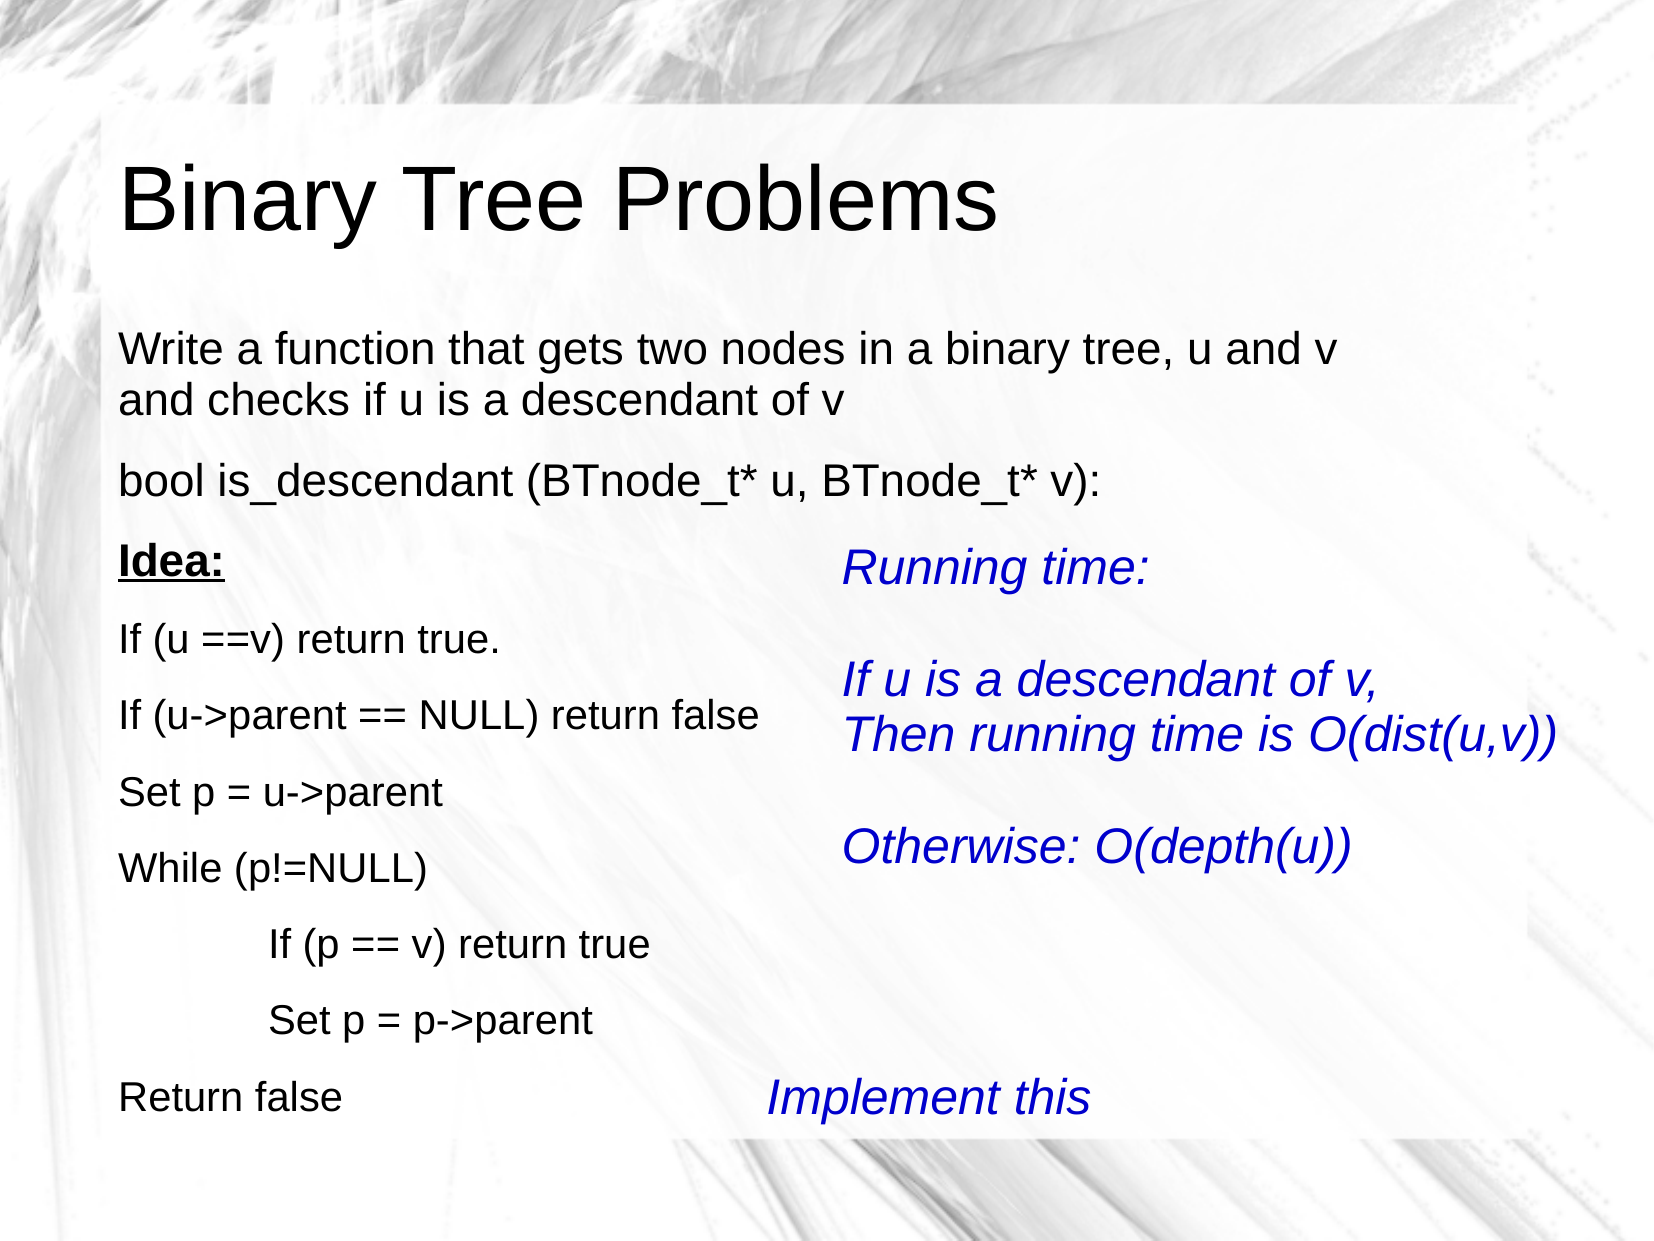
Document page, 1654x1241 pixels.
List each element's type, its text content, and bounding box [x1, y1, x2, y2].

picture [0, 0, 1654, 1241]
list Write a function that gets two nodes in a binary tree, u and v and checks if u is a descendant of v bool is_descendant (BTnode_t* u, BTnode_t* v): Idea: If (u ==v) return true. If (u->parent == NULL) return false Set p = u->parent While (p!=NULL) If (p == v) return true Set p = p->parent Return false [118, 319, 1571, 1109]
text_box Running time: If u is a descendant of v, Then running time is O(dist(u,v)) Otherwise: O(depth(u)) [826, 532, 1615, 882]
title Binary Tree Problems [118, 93, 1506, 299]
text_box Implement this [751, 1062, 1277, 1134]
